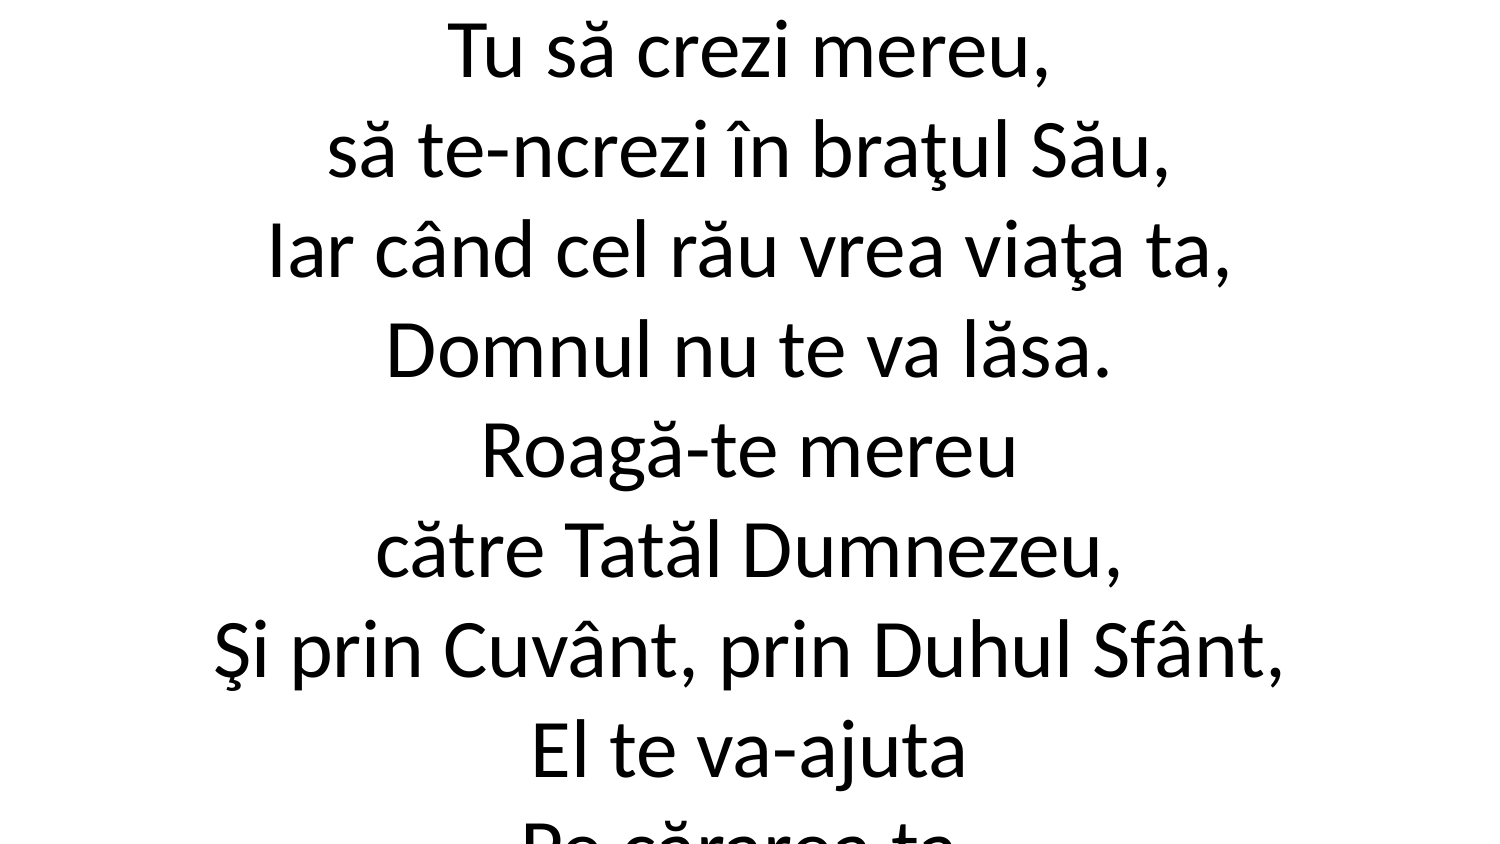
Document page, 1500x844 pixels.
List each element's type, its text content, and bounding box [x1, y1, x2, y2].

text_box Tu să crezi mereu, să te-ncrezi în braţul Său, Iar când cel rău vrea viaţa ta, Domnul nu te va lăsa. Roagă-te mereu către Tatăl Dumnezeu, Şi prin Cuvânt, prin Duhul Sfânt, El te va-ajuta Pe cărarea ta. [198, 0, 1302, 844]
